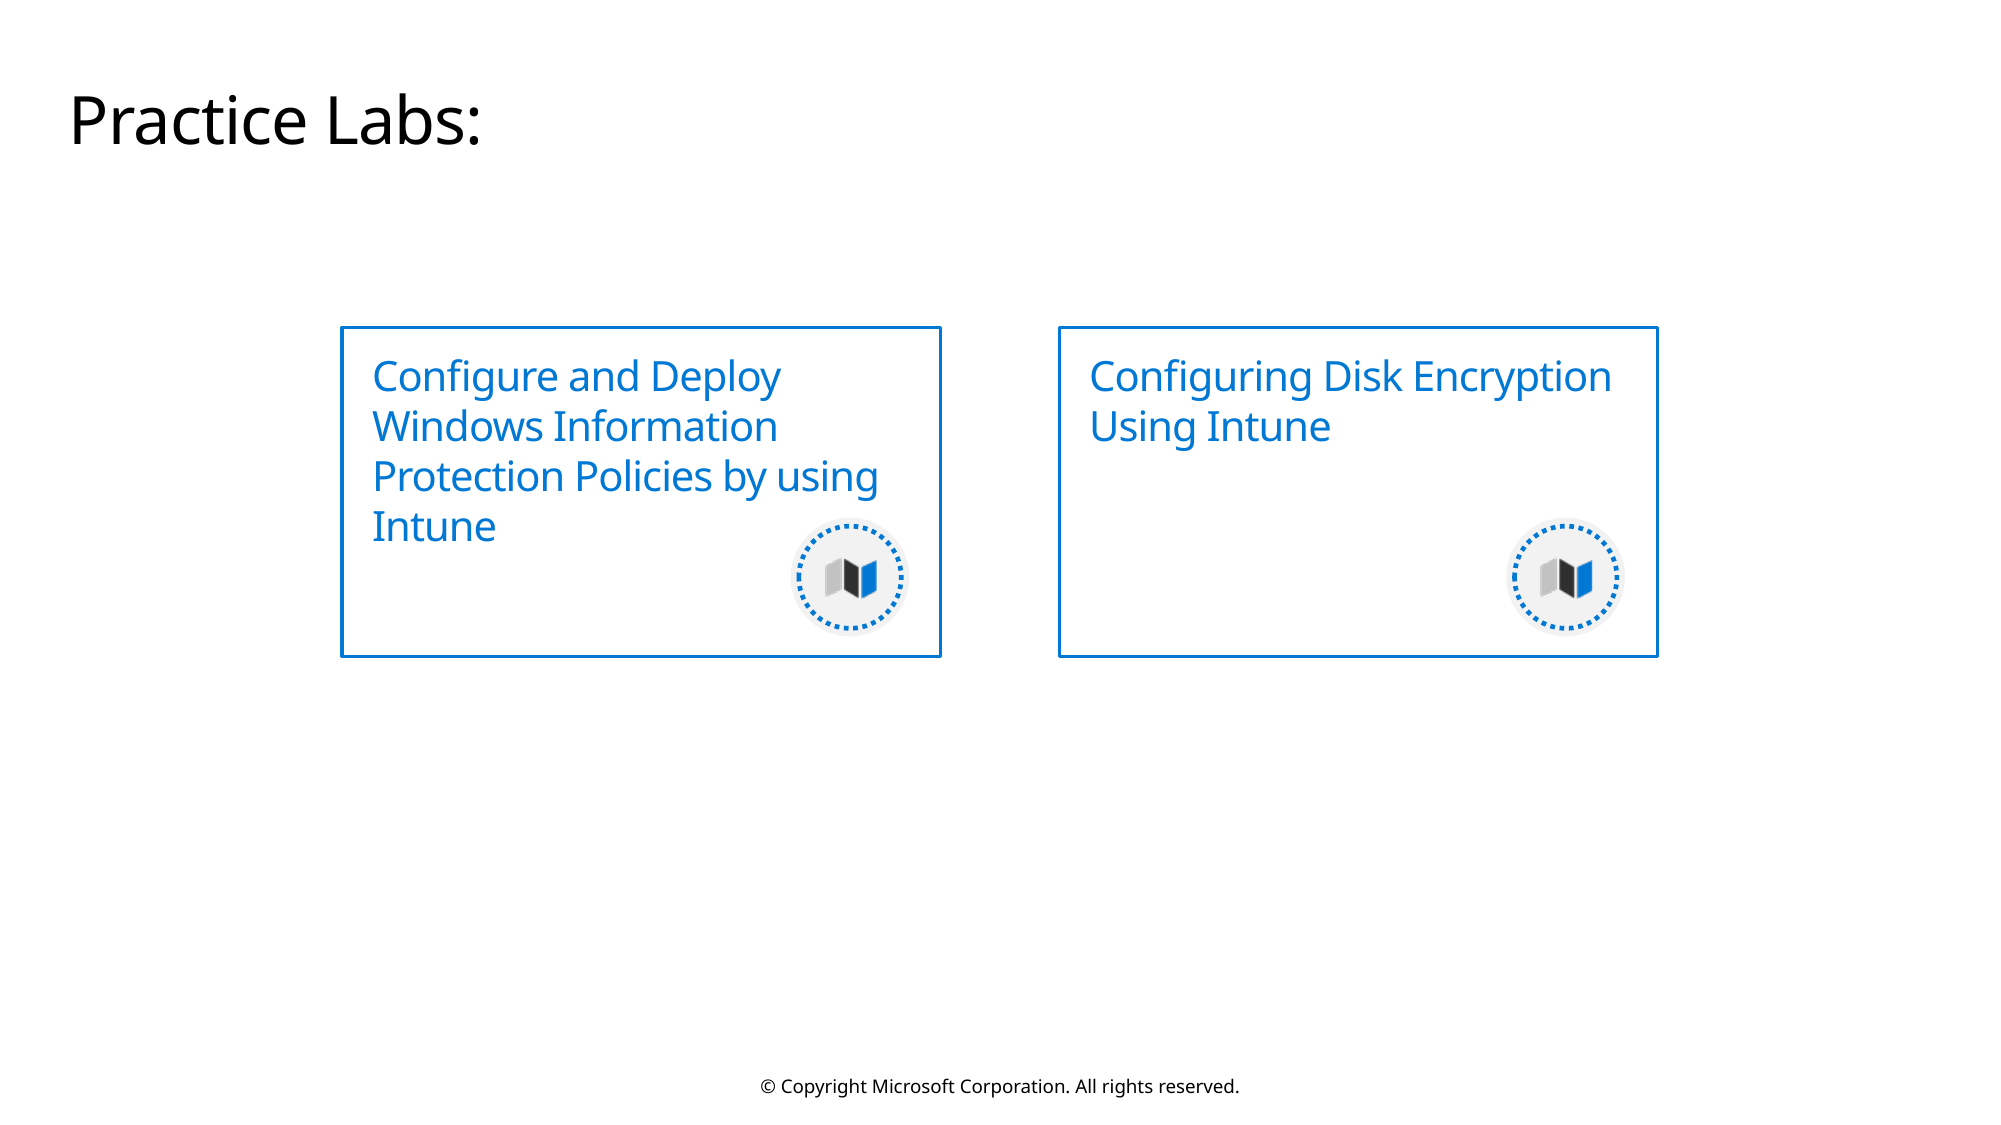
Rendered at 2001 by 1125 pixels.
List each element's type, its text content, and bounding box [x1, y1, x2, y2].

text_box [790, 517, 910, 637]
list Configuring Disk Encryption Using Intune [1058, 326, 1659, 658]
list Configure and Deploy Windows Information Protection Policies by using Intune [340, 326, 942, 658]
title Practice Labs: [68, 72, 1930, 184]
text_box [1505, 517, 1626, 637]
